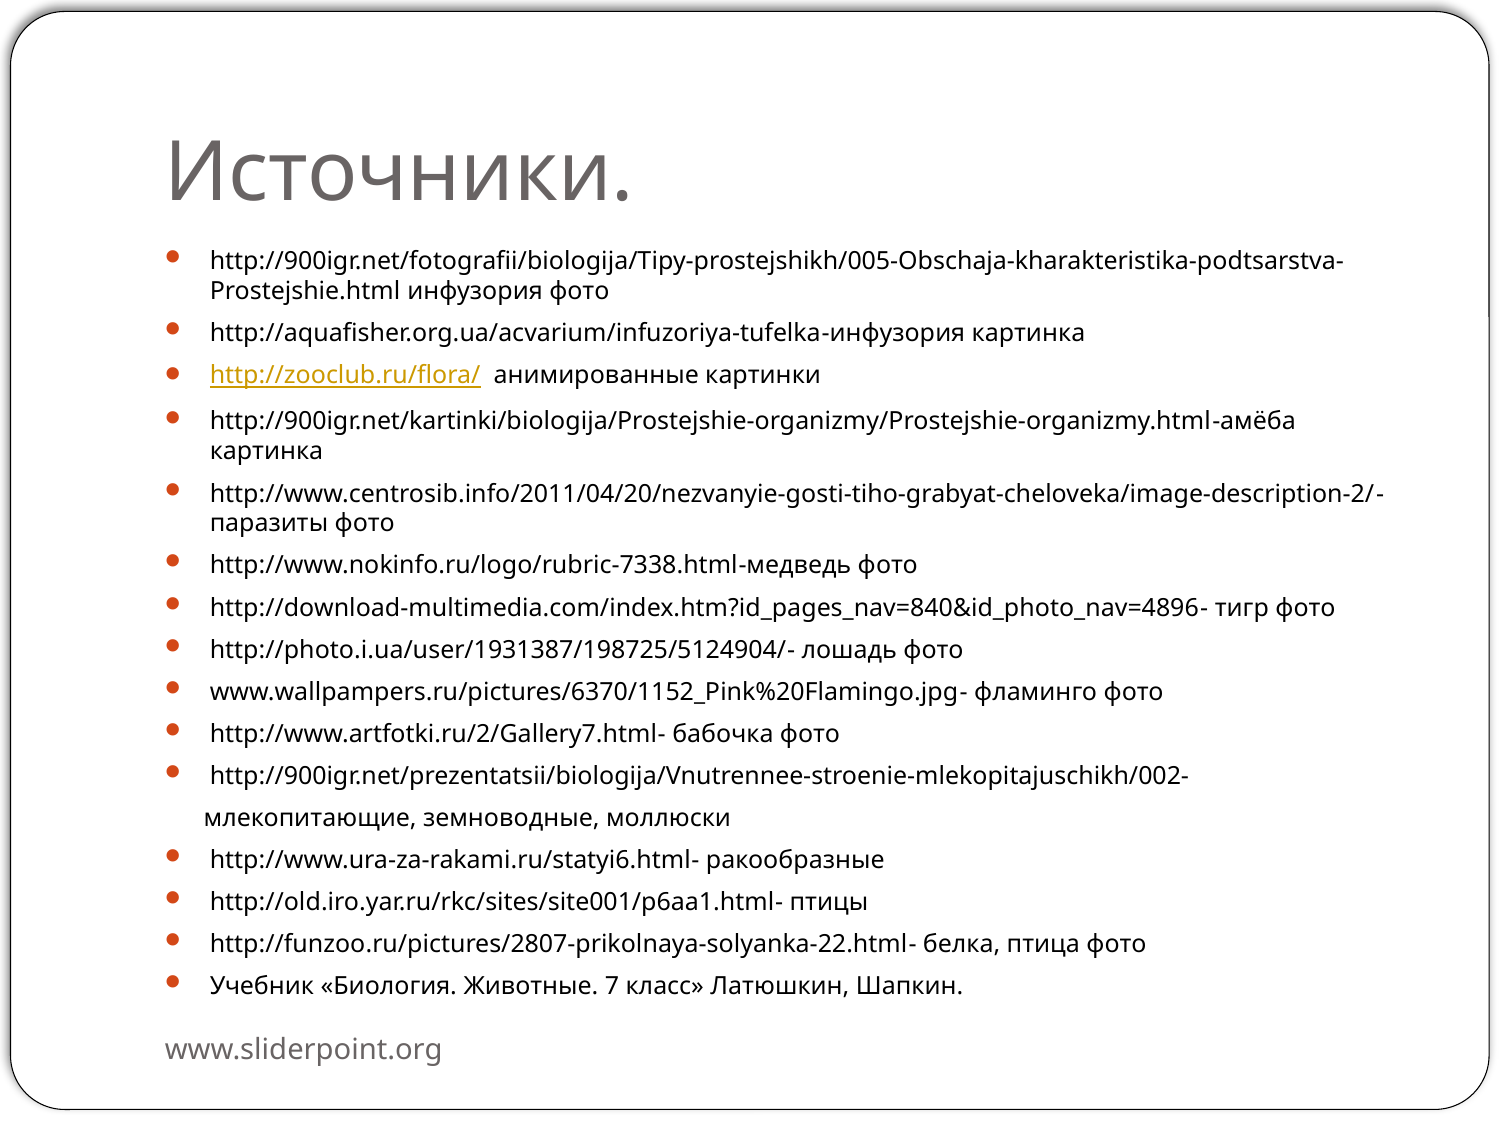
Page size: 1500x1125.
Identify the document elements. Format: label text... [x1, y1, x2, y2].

title Источники. [150, 45, 1425, 233]
footer www.sliderpoint.org [150, 1012, 800, 1088]
list http://900igr.net/fotografii/biologija/Tipy-prostejshikh/005-Obschaja-kharakteristika-podtsarstva-Prostejshie.html инфузория фото http://aquafisher.org.ua/acvarium/infuzoriya-tufelka-инфузория картинка http://zooclub.ru/flora/ анимированные картинки http://900igr.net/kartinki/biologija/Prostejshie-organizmy/Prostejshie-organizmy.html-амёба картинка http://www.centrosib.info/2011/04/20/nezvanyie-gosti-tiho-grabyat-cheloveka/image-description-2/-паразиты фото http://www.nokinfo.ru/logo/rubric-7338.html-медведь фото http://download-multimedia.com/index.htm?id_pages_nav=840&id_photo_nav=4896- тигр фото http://photo.i.ua/user/1931387/198725/5124904/- лошадь фото www.wallpampers.ru/pictures/6370/1152_Pink%20Flamingo.jpg- фламинго фото http://www.artfotki.ru/2/Gallery7.html- бабочка фото http://900igr.net/prezentatsii/biologija/Vnutrennee-stroenie-mlekopitajuschikh/002- млекопитающие, земноводные, моллюски http://www.ura-za-rakami.ru/statyi6.html- ракообразные http://old.iro.yar.ru/rkc/sites/site001/p6aa1.html- птицы http://funzoo.ru/pictures/2807-prikolnaya-solyanka-22.html- белка, птица фото Учебник «Биология. Животные. 7 класс» Латюшкин, Шапкин. [150, 237, 1425, 988]
